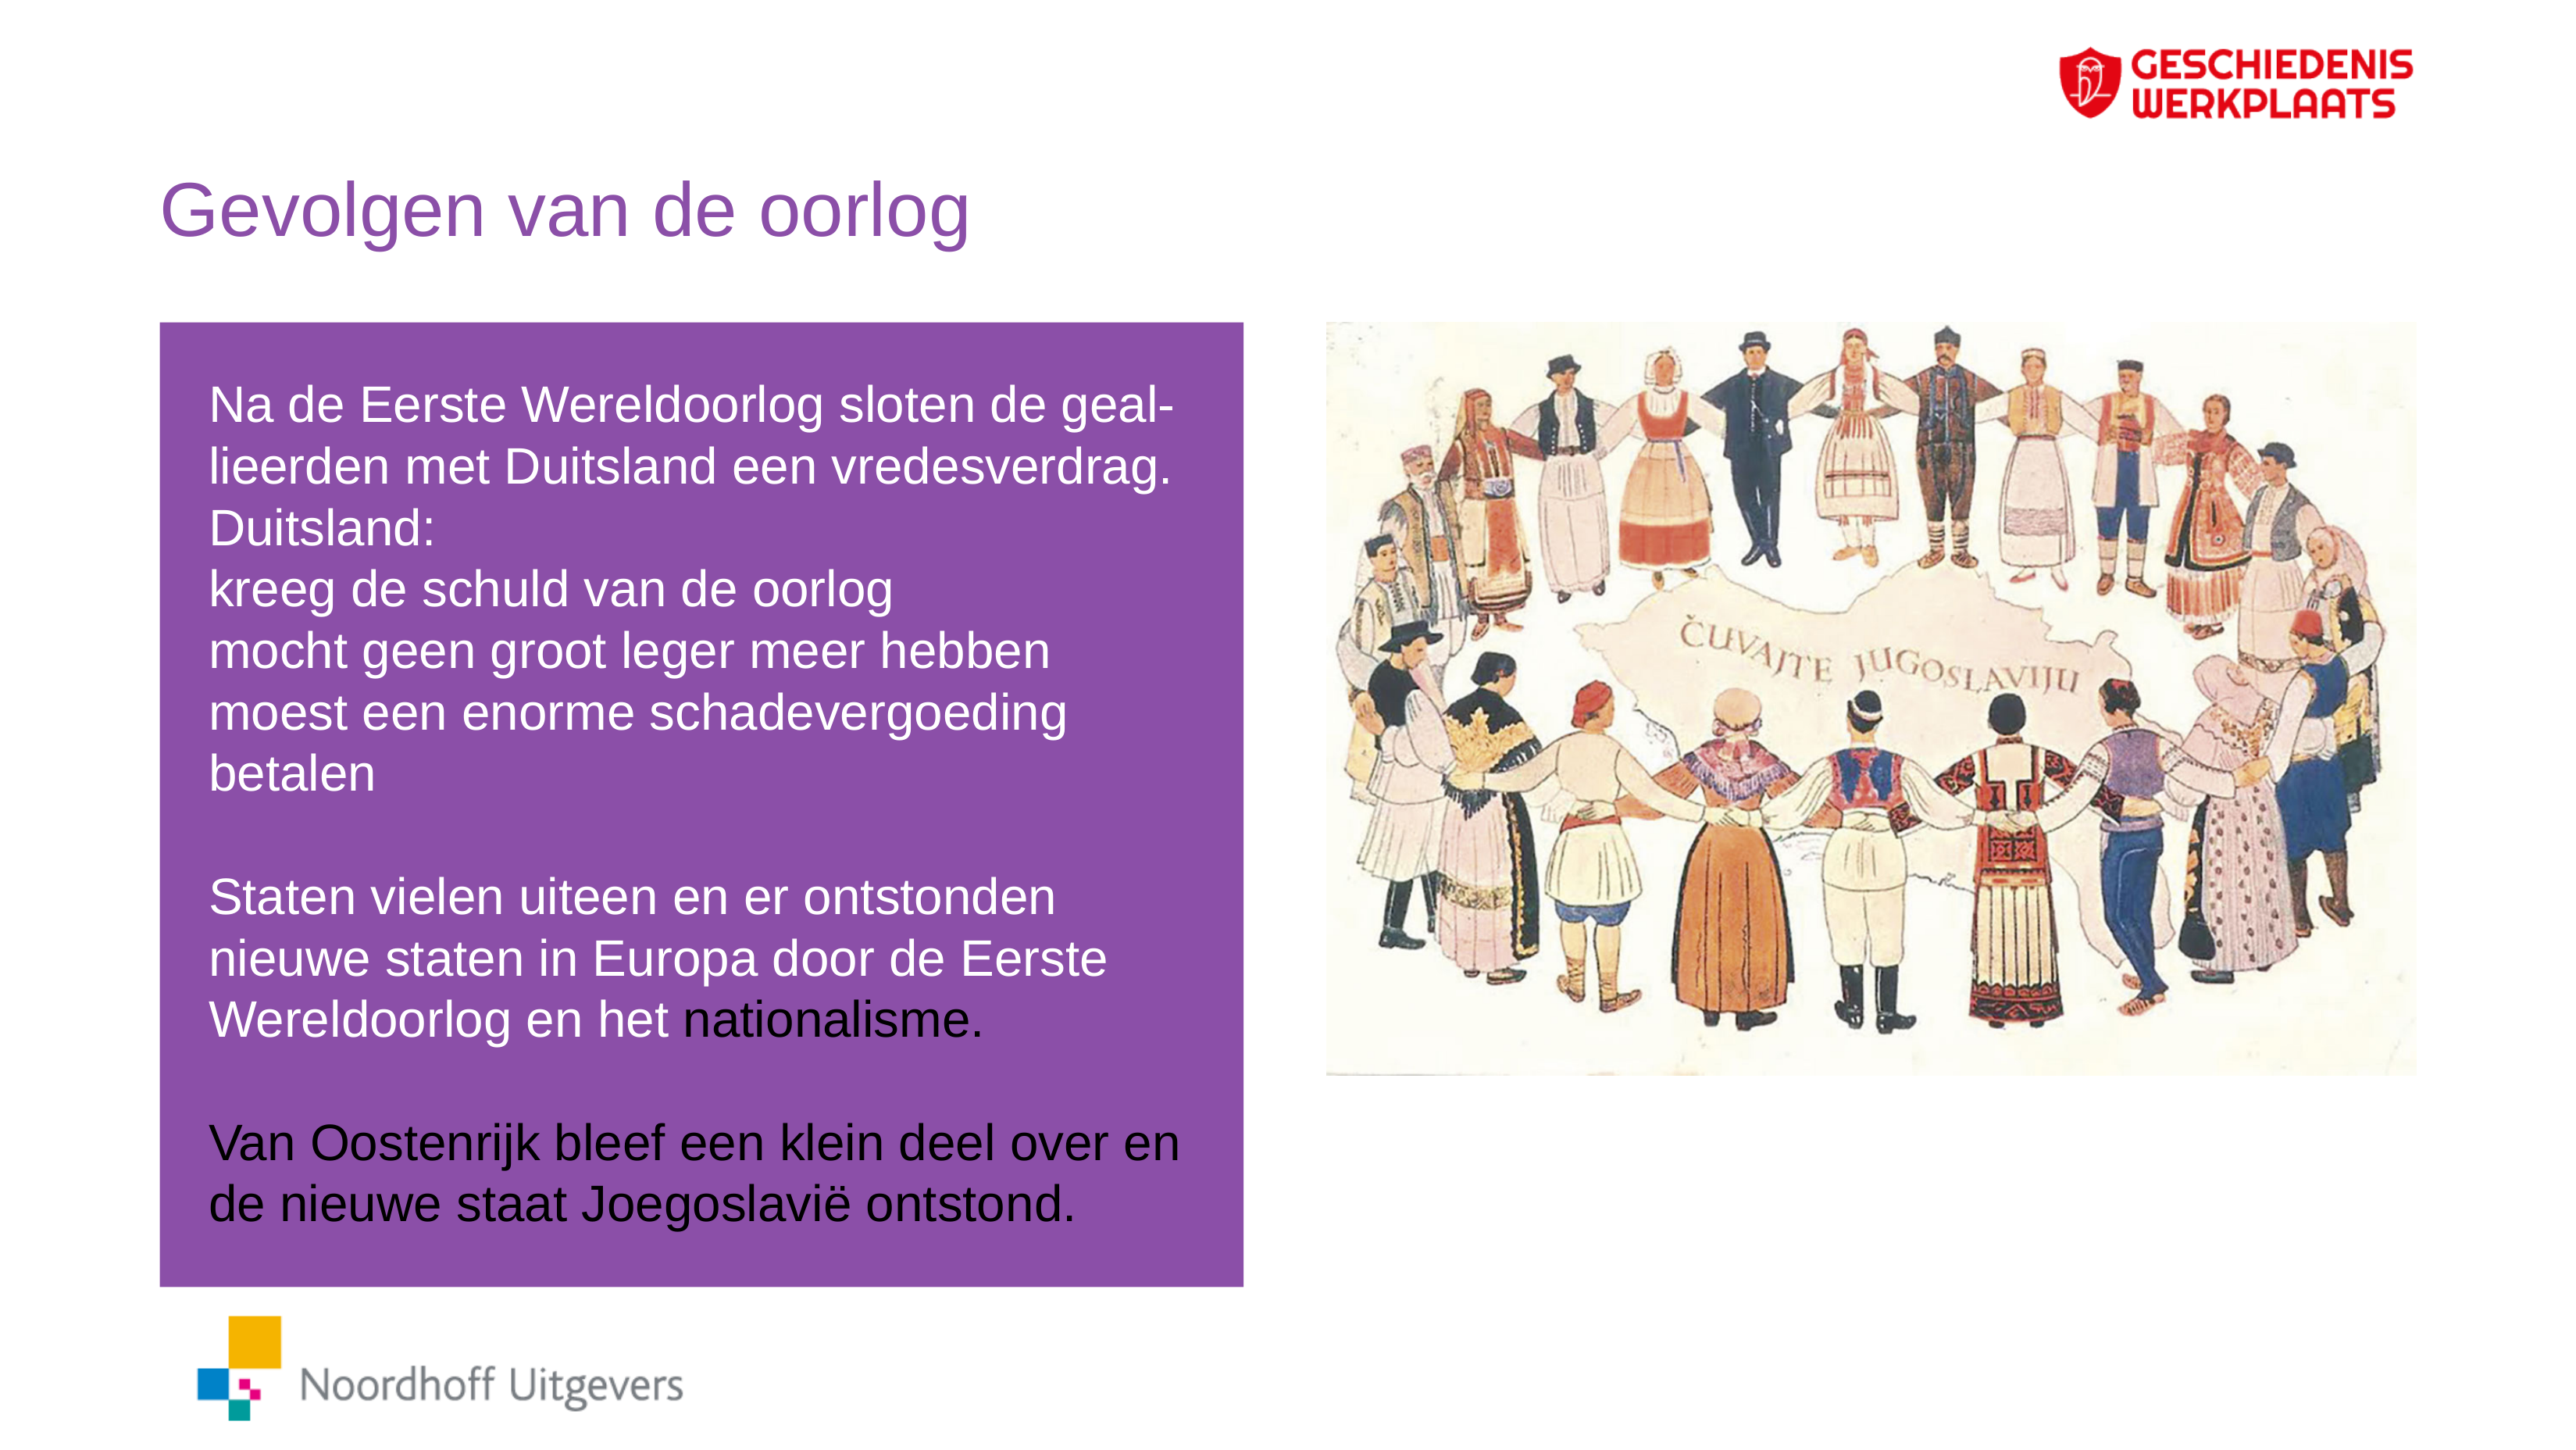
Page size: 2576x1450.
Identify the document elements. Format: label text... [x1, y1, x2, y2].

list Na de Eerste Wereldoorlog sloten de geal-lieerden met Duitsland een vredesverdrag. Duitsland: kreeg de schuld van de oorlog mocht geen groot leger meer hebben moest een enorme schadevergoeding betalen Staten vielen uiteen en er ontstonden nieuwe staten in Europa door de Eerste Wereldoorlog en het nationalisme. Van Oostenrijk bleef een klein deel over en de nieuwe staat Joegoslavië ontstond. [159, 322, 1244, 1288]
picture [1610, 0, 2576, 161]
picture [159, 1288, 802, 1449]
picture [1326, 322, 2417, 1076]
title Gevolgen van de oorlog [159, 159, 2416, 266]
